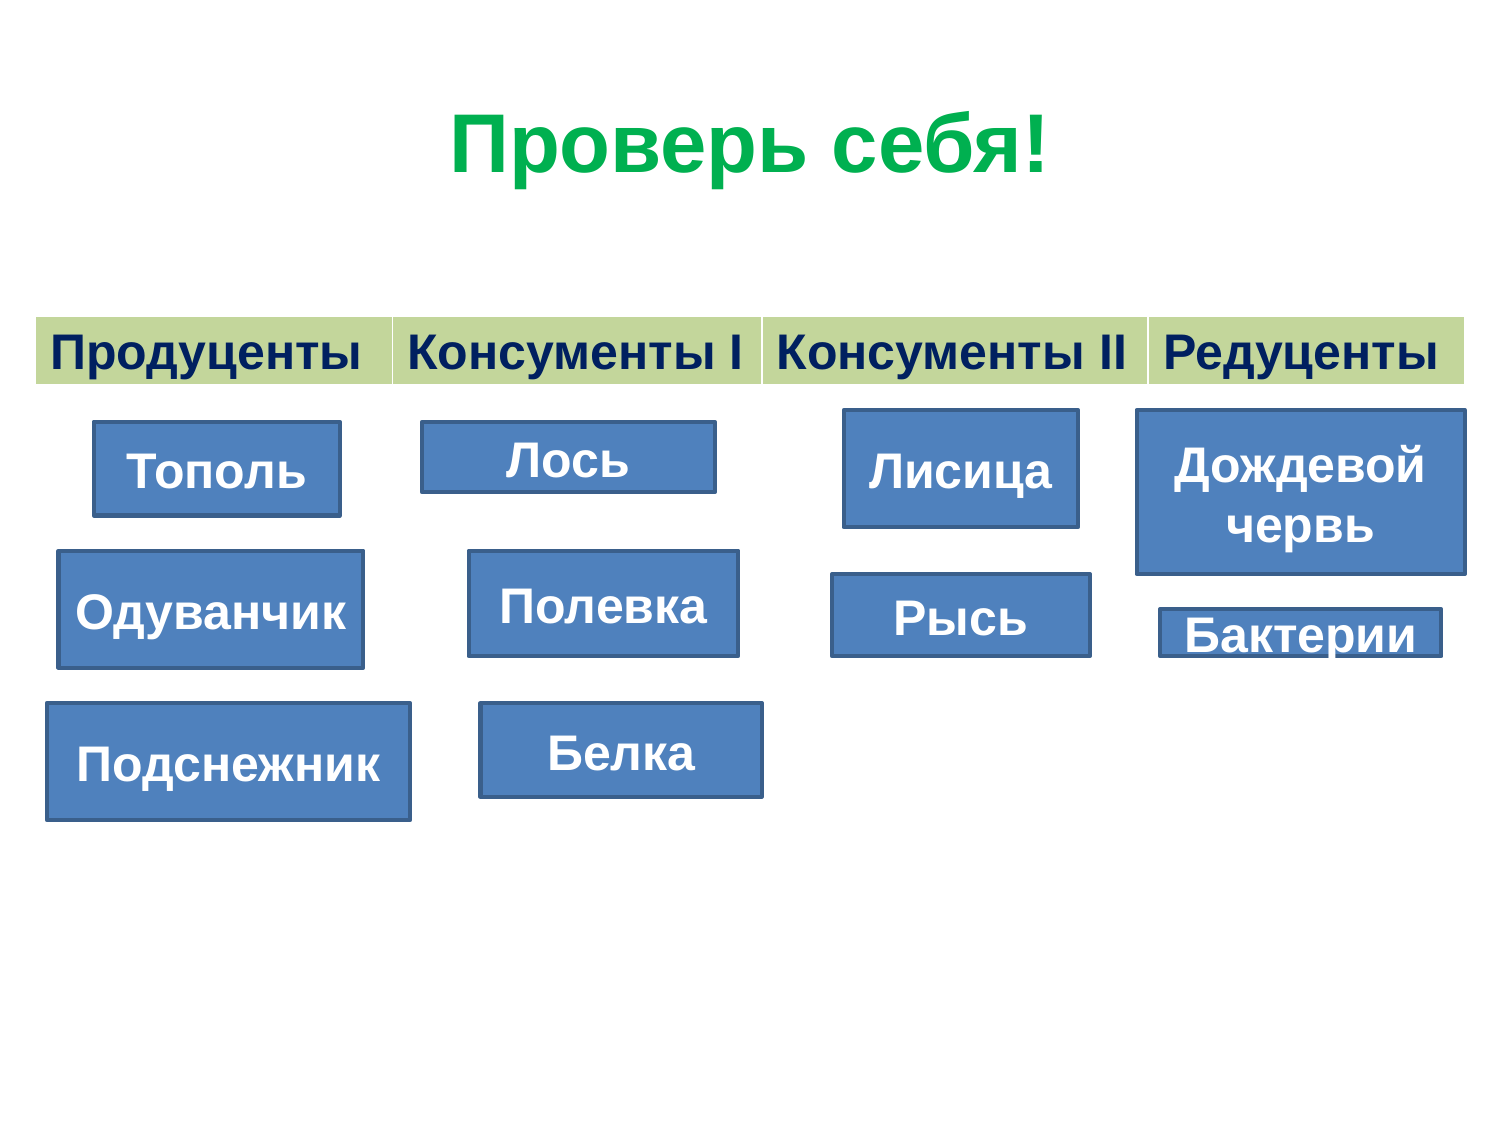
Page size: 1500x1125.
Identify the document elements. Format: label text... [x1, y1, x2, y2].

text_box Тополь [92, 420, 342, 518]
text_box Подснежник [45, 701, 412, 822]
text_box Белка [478, 701, 764, 799]
text_box Лось [420, 420, 717, 494]
text_box Бактерии [1158, 607, 1443, 658]
text_box Полевка [467, 549, 740, 658]
text_box Рысь [830, 572, 1092, 658]
text_box Дождевой червь [1135, 408, 1467, 576]
table_header Продуценты [36, 317, 392, 384]
text_box Одуванчик [56, 549, 365, 670]
table_header Консументы I [393, 317, 761, 384]
table_header Консументы II [763, 317, 1147, 384]
text_box Лисица [842, 408, 1080, 529]
title Проверь себя! [74, 44, 1426, 233]
table_header Редуценты [1149, 317, 1464, 384]
